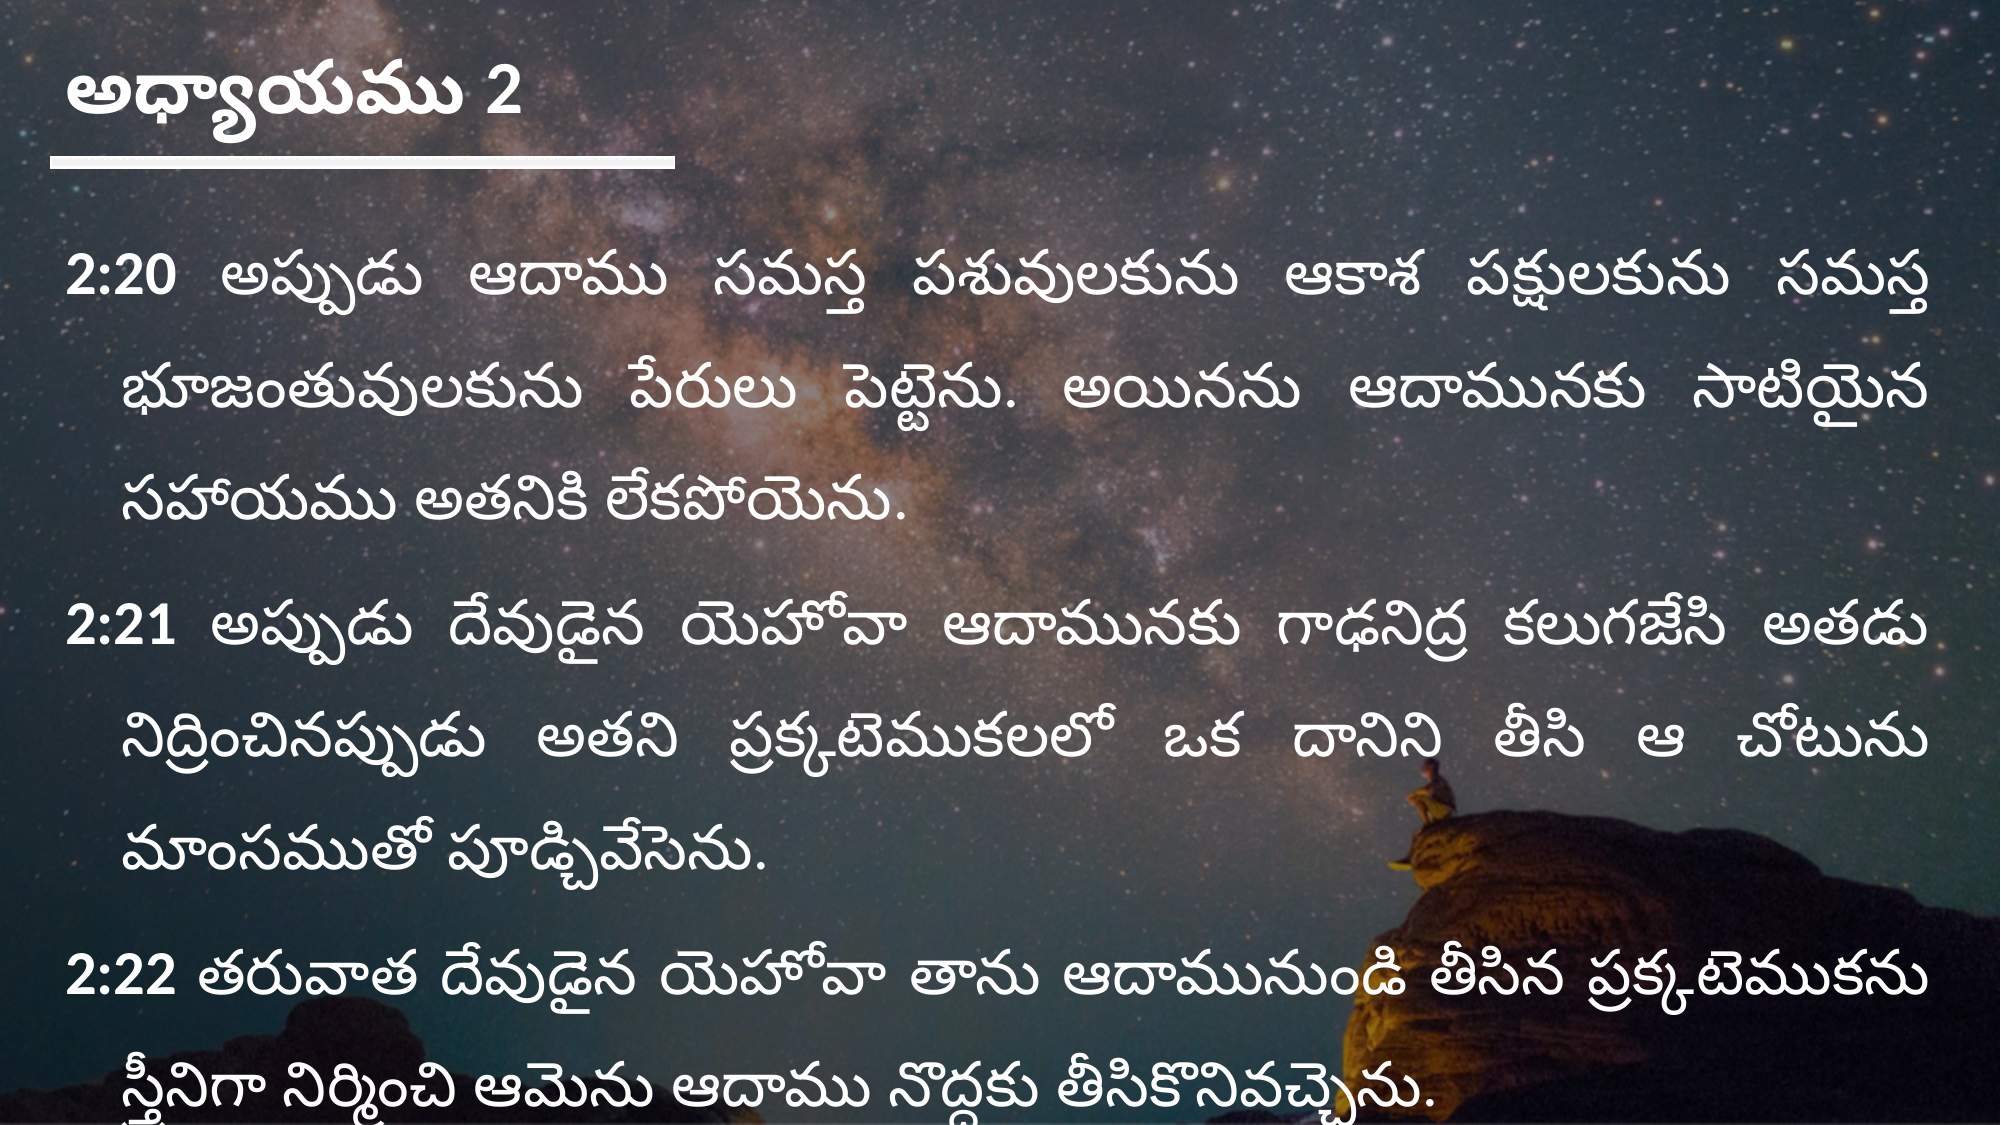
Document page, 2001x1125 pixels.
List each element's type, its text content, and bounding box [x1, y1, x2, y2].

title అధ్యాయము 2 [50, 0, 1925, 167]
picture [0, 0, 2000, 1125]
list 2:20 అప్పుడు ఆదాము సమస్త పశువులకును ఆకాశ పక్షులకును సమస్త భూజంతువులకును పేరులు పెట్టెను. అయినను ఆదామునకు సాటియైన సహాయము అతనికి లేకపోయెను. 2:21 అప్పుడు దేవుడైన యెహోవా ఆదామునకు గాఢనిద్ర కలుగజేసి అతడు నిద్రించినప్పుడు అతని ప్రక్కటెముకలలో ఒక దానిని తీసి ఆ చోటును మాంసముతో పూడ్చివేసెను. 2:22 తరువాత దేవుడైన యెహోవా తాను ఆదామునుండి తీసిన ప్రక్కటెముకను స్త్రీనిగా నిర్మించి ఆమెను ఆదాము నొద్దకు తీసికొనివచ్చెను. [50, 187, 1946, 1063]
